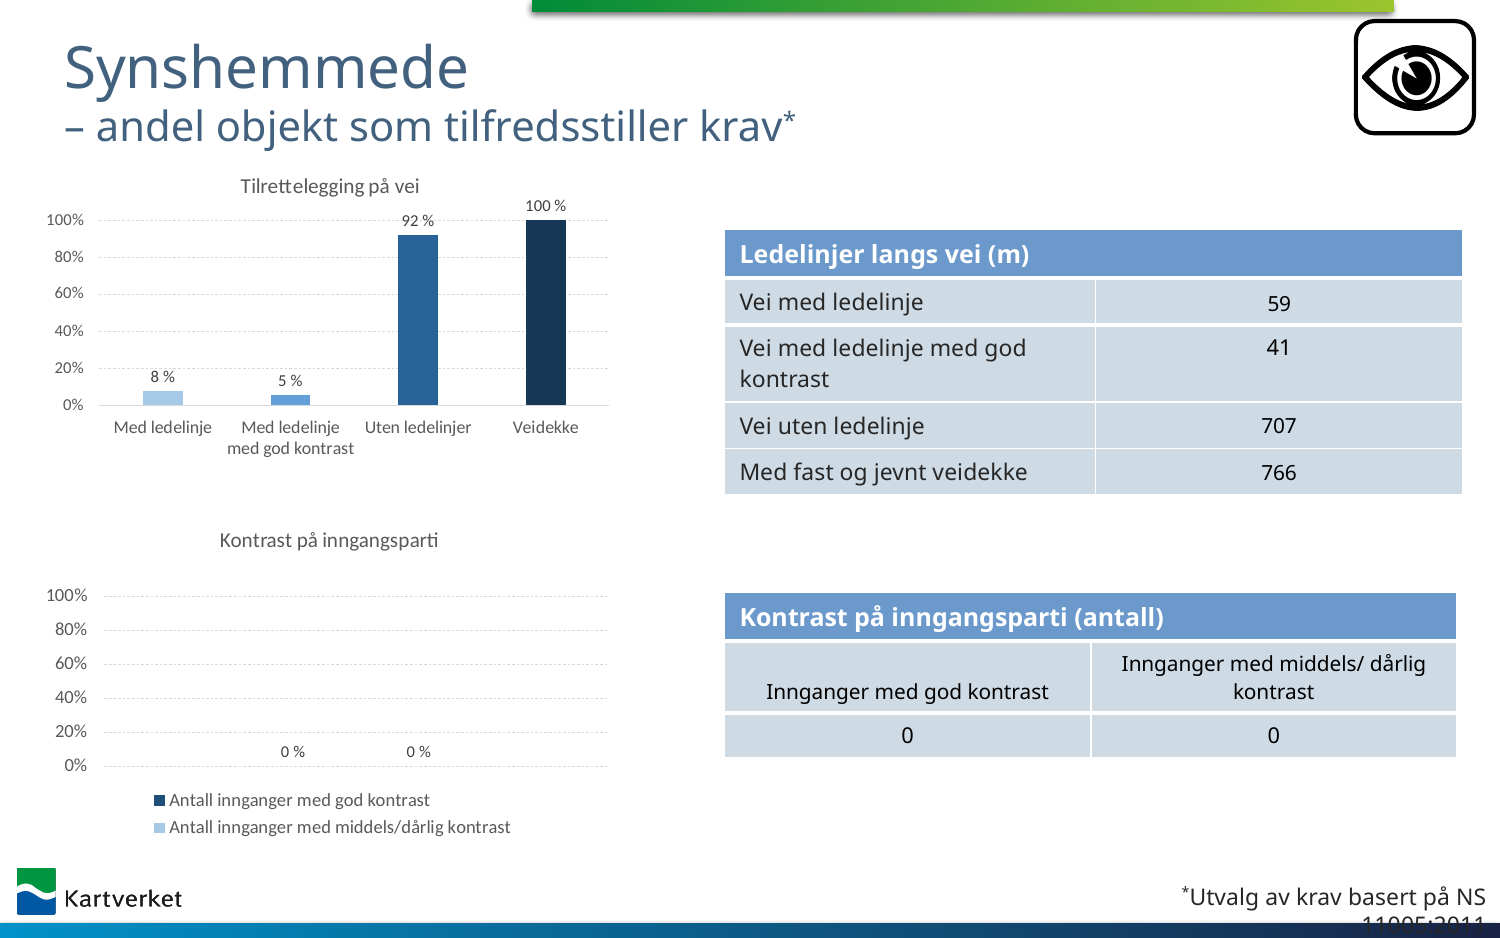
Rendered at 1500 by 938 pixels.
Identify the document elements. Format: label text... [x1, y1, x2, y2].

table_cell Innganger med middels/ dårlig kontrast [1092, 643, 1456, 711]
table_cell Vei med ledelinje [725, 280, 1095, 323]
table_cell Vei med ledelinje med god kontrast [725, 327, 1095, 401]
table_header Ledelinjer langs vei (m) [725, 230, 1462, 276]
text_box *Utvalg av krav basert på NS 11005:2011 [1068, 873, 1500, 938]
text_box Synshemmede – andel objekt som tilfredsstiller krav* [49, 24, 1431, 158]
table_cell 707 [1096, 403, 1462, 448]
table_cell 59 [1096, 280, 1462, 323]
picture [41, 520, 618, 846]
table_cell 0 [725, 715, 1090, 757]
table_cell 41 [1096, 327, 1462, 401]
table_header Kontrast på inngangsparti (antall) [725, 593, 1456, 639]
table_cell Med fast og jevnt veidekke [725, 449, 1095, 494]
table_cell 766 [1096, 449, 1462, 494]
table_cell Innganger med god kontrast [725, 643, 1090, 711]
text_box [1355, 20, 1475, 134]
table_cell Vei uten ledelinje [725, 403, 1095, 448]
table_cell 0 [1092, 715, 1456, 757]
picture [41, 166, 619, 492]
